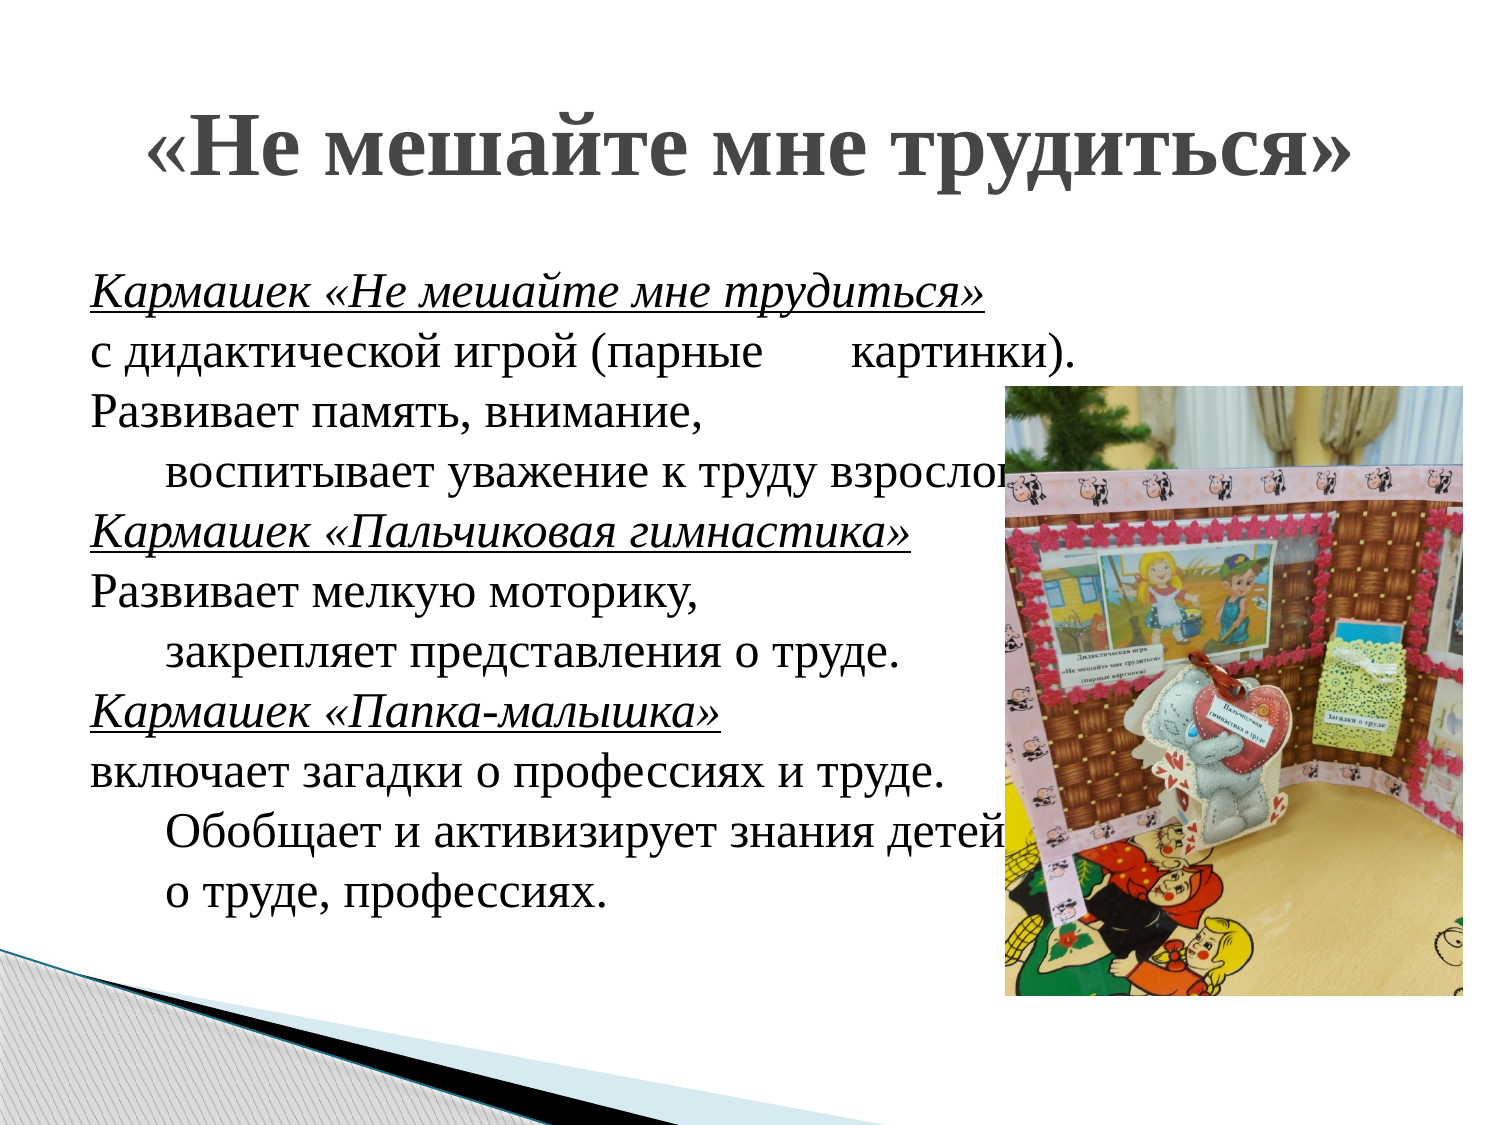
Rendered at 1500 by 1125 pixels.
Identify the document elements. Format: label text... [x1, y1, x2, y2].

list [75, 243, 1425, 986]
title «Не мешайте мне трудиться» [75, 45, 1425, 233]
picture [1005, 386, 1463, 997]
text_box Кармашек «Не мешайте мне трудиться» с дидактической игрой (парные картинки). Развивает память, внимание, воспитывает уважение к труду взрослого. Кармашек «Пальчиковая гимнастика» Развивает мелкую моторику, закрепляет представления о труде. Кармашек «Папка-малышка» включает загадки о профессиях и труде. Обобщает и активизирует знания детей о труде, профессиях. [0, 10, 1500, 926]
